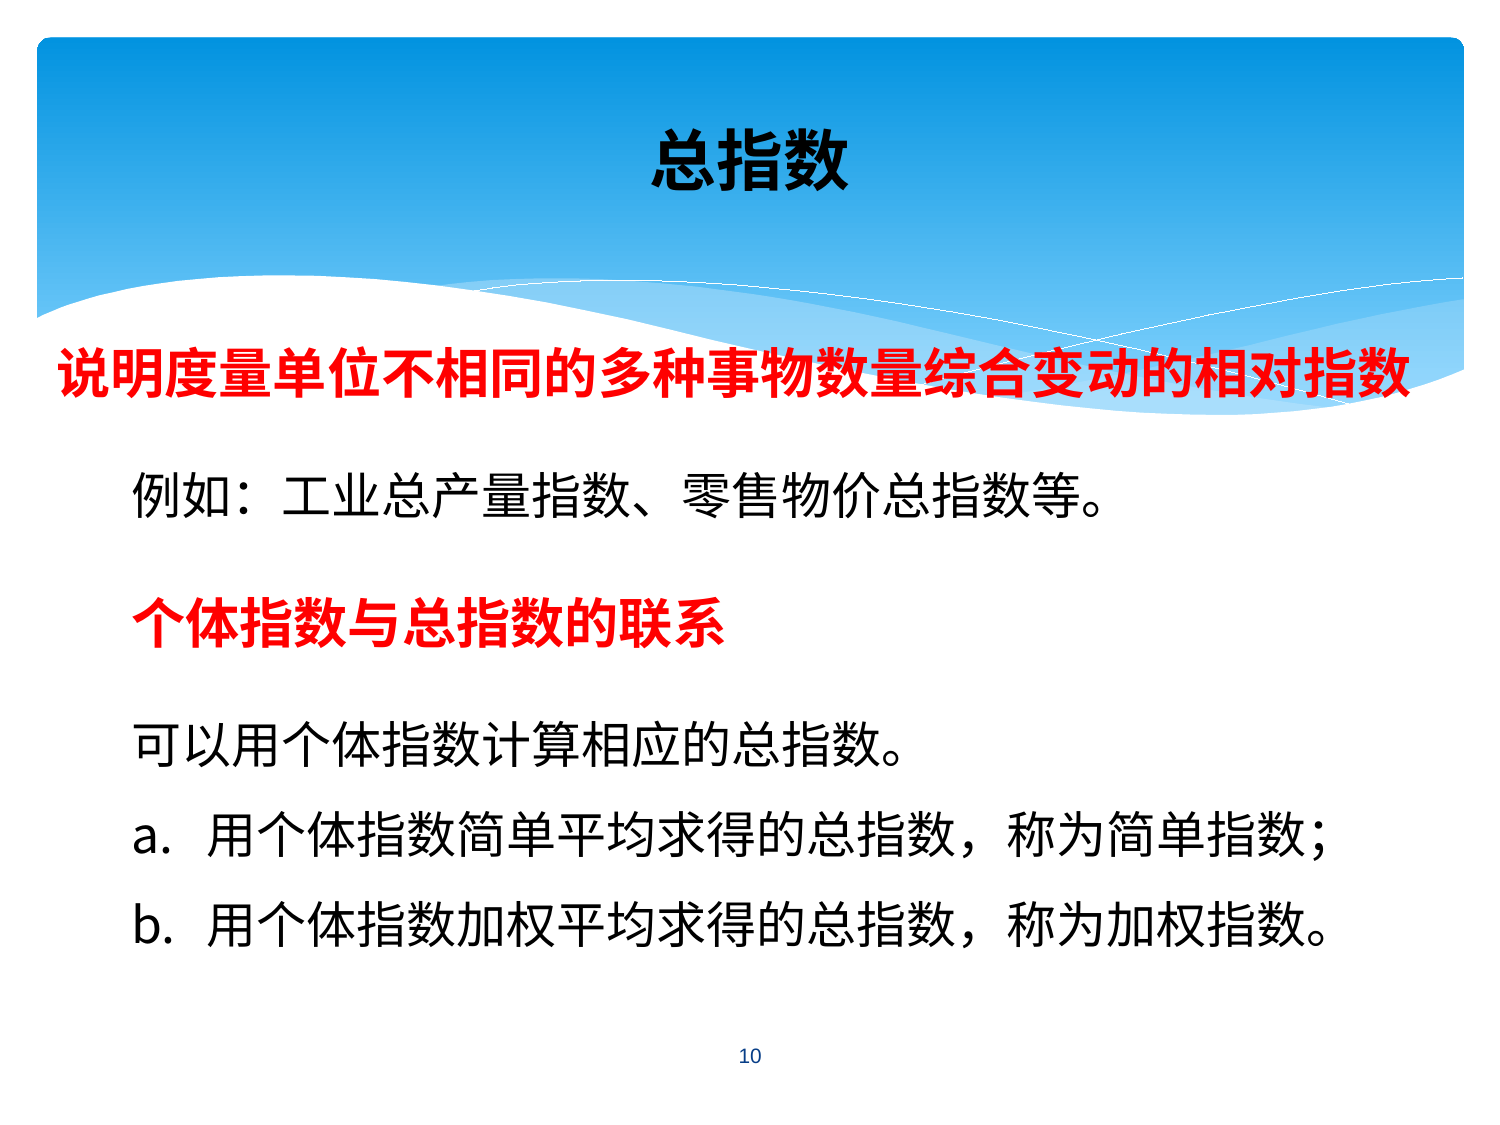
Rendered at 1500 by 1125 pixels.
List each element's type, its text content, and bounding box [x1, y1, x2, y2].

text_box 说明度量单位不相同的多种事物数量综合变动的相对指数 例如：工业总产量指数、零售物价总指数等。 个体指数与总指数的联系 可以用个体指数计算相应的总指数。 用个体指数简单平均求得的总指数，称为简单指数； 用个体指数加权平均求得的总指数，称为加权指数。 [41, 266, 1447, 962]
title 总指数 [75, 55, 1425, 261]
slide_number 10 [654, 1025, 846, 1086]
